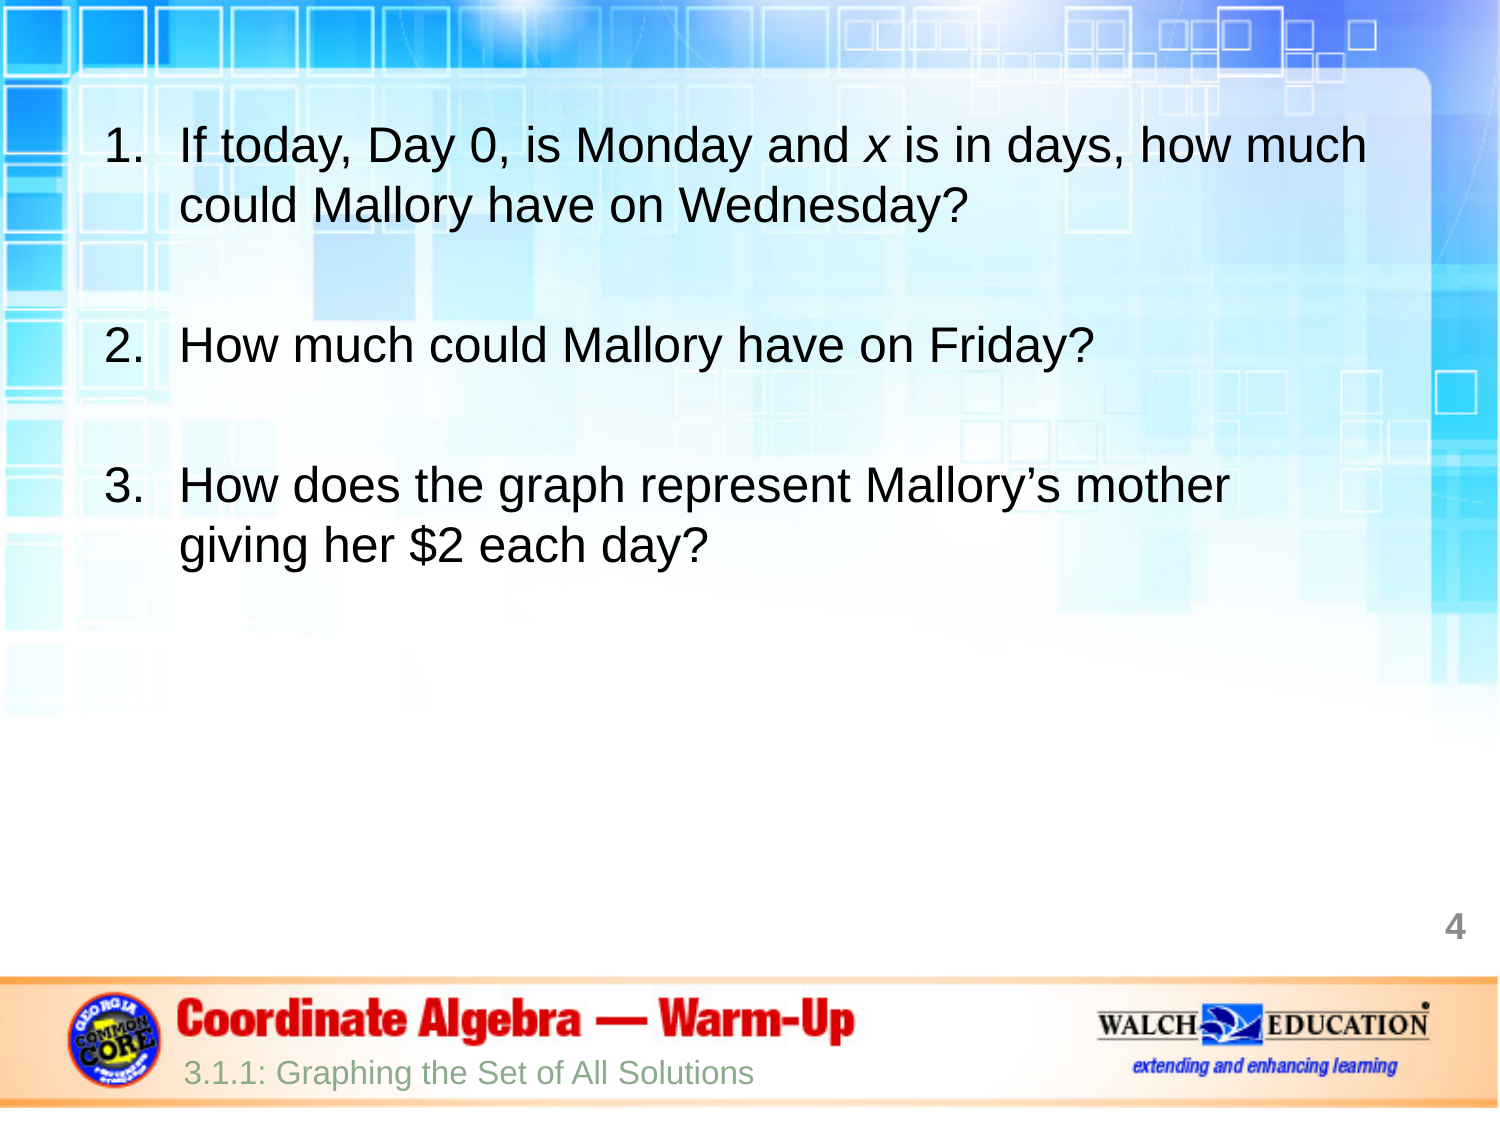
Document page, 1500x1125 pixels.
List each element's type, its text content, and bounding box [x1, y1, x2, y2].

picture [0, 0, 1500, 1108]
subtitle If today, Day 0, is Monday and x is in days, how much could Mallory have on Wednesday? How much could Mallory have on Friday? How does the graph represent Mallory’s mother giving her $2 each day? [89, 105, 1390, 925]
slide_number 4 [1361, 901, 1481, 949]
footer 3.1.1: Graphing the Set of All Solutions [168, 1048, 1067, 1094]
text_box [1441, 924, 1472, 1001]
